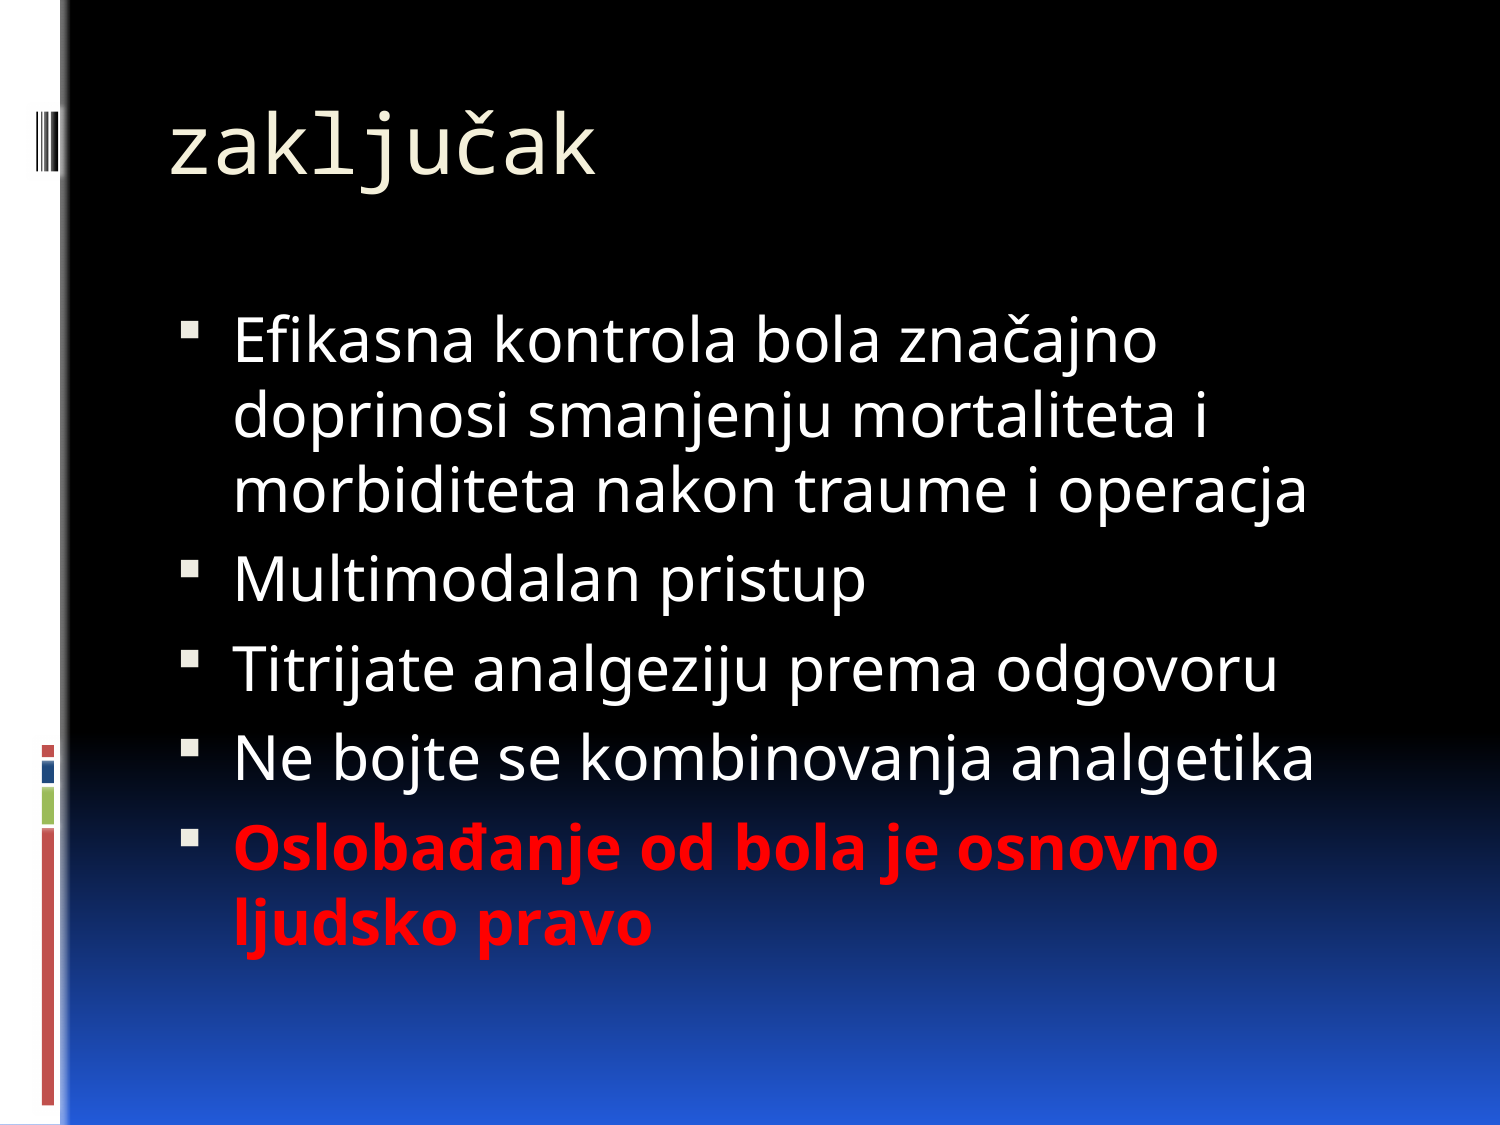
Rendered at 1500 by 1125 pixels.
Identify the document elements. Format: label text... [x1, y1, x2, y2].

title zaključak [150, 83, 1425, 234]
list Efikasna kontrola bola značajno doprinosi smanjenju mortaliteta i morbiditeta nakon traume i operacja Multimodalan pristup Titrijate analgeziju prema odgovoru Ne bojte se kombinovanja analgetika Oslobađanje od bola je osnovno ljudsko pravo [150, 292, 1425, 1043]
